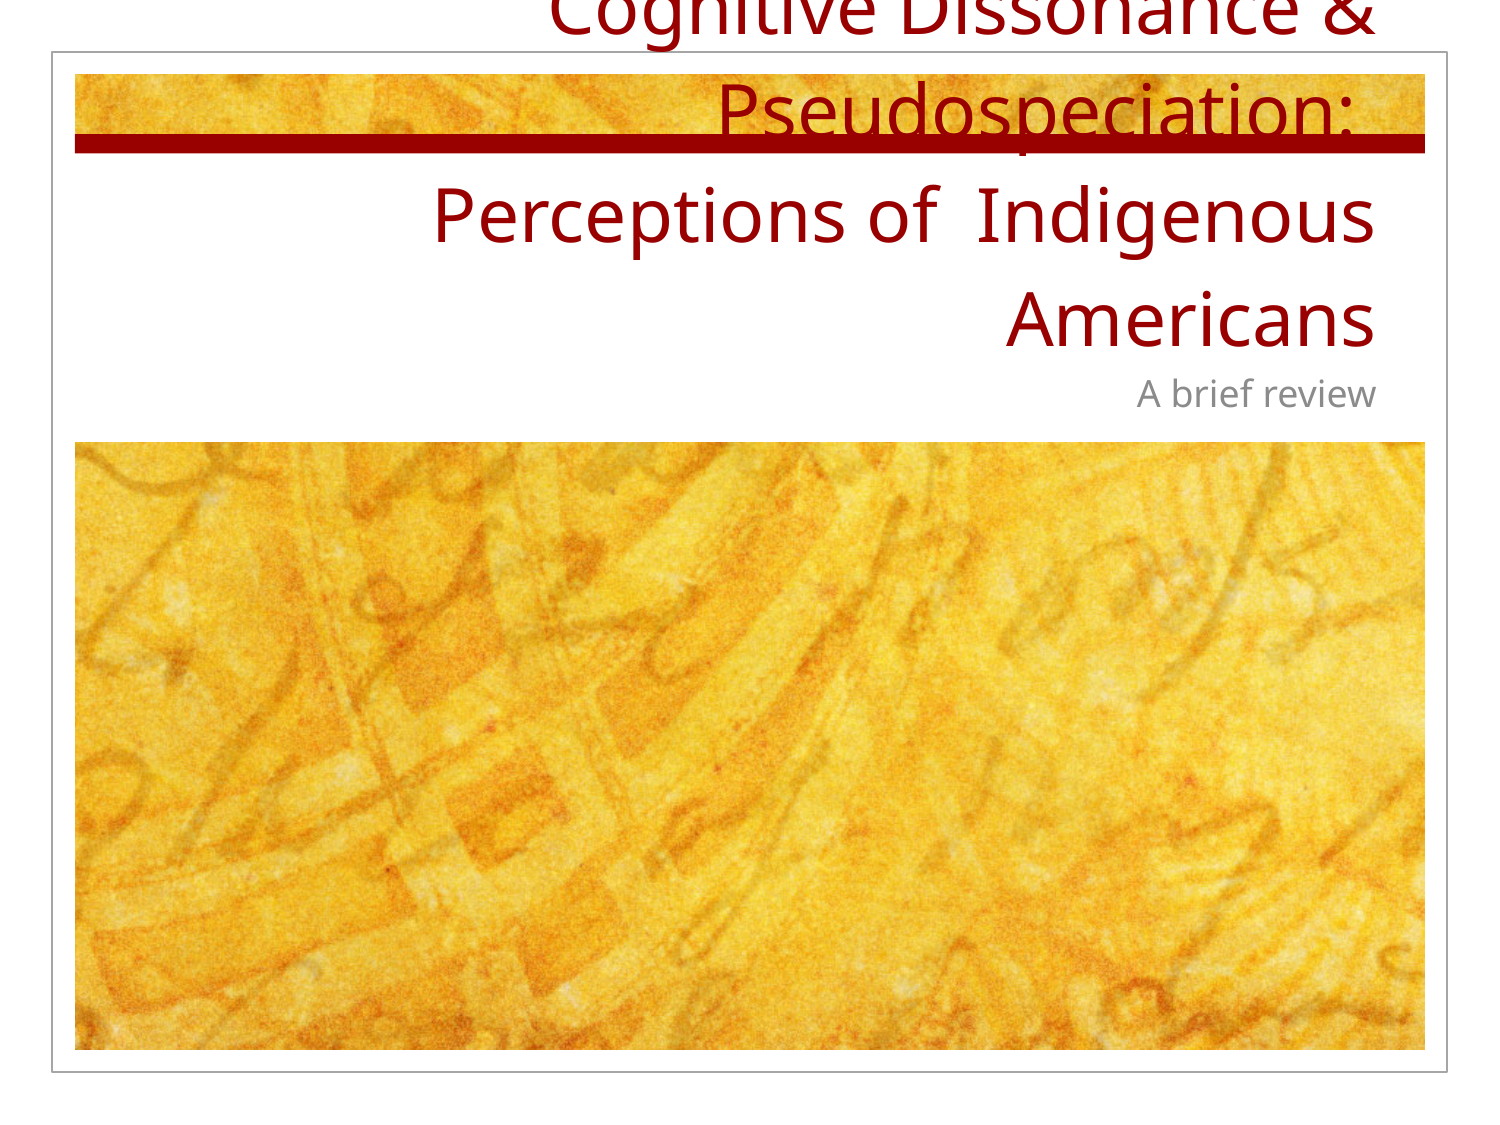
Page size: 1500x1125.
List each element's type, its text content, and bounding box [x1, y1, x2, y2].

subtitle A brief review [112, 362, 1392, 439]
picture [75, 442, 1425, 1050]
picture [75, 74, 1425, 134]
title Cognitive Dissonance & Pseudospeciation: Perceptions of Indigenous Americans [112, 158, 1392, 362]
